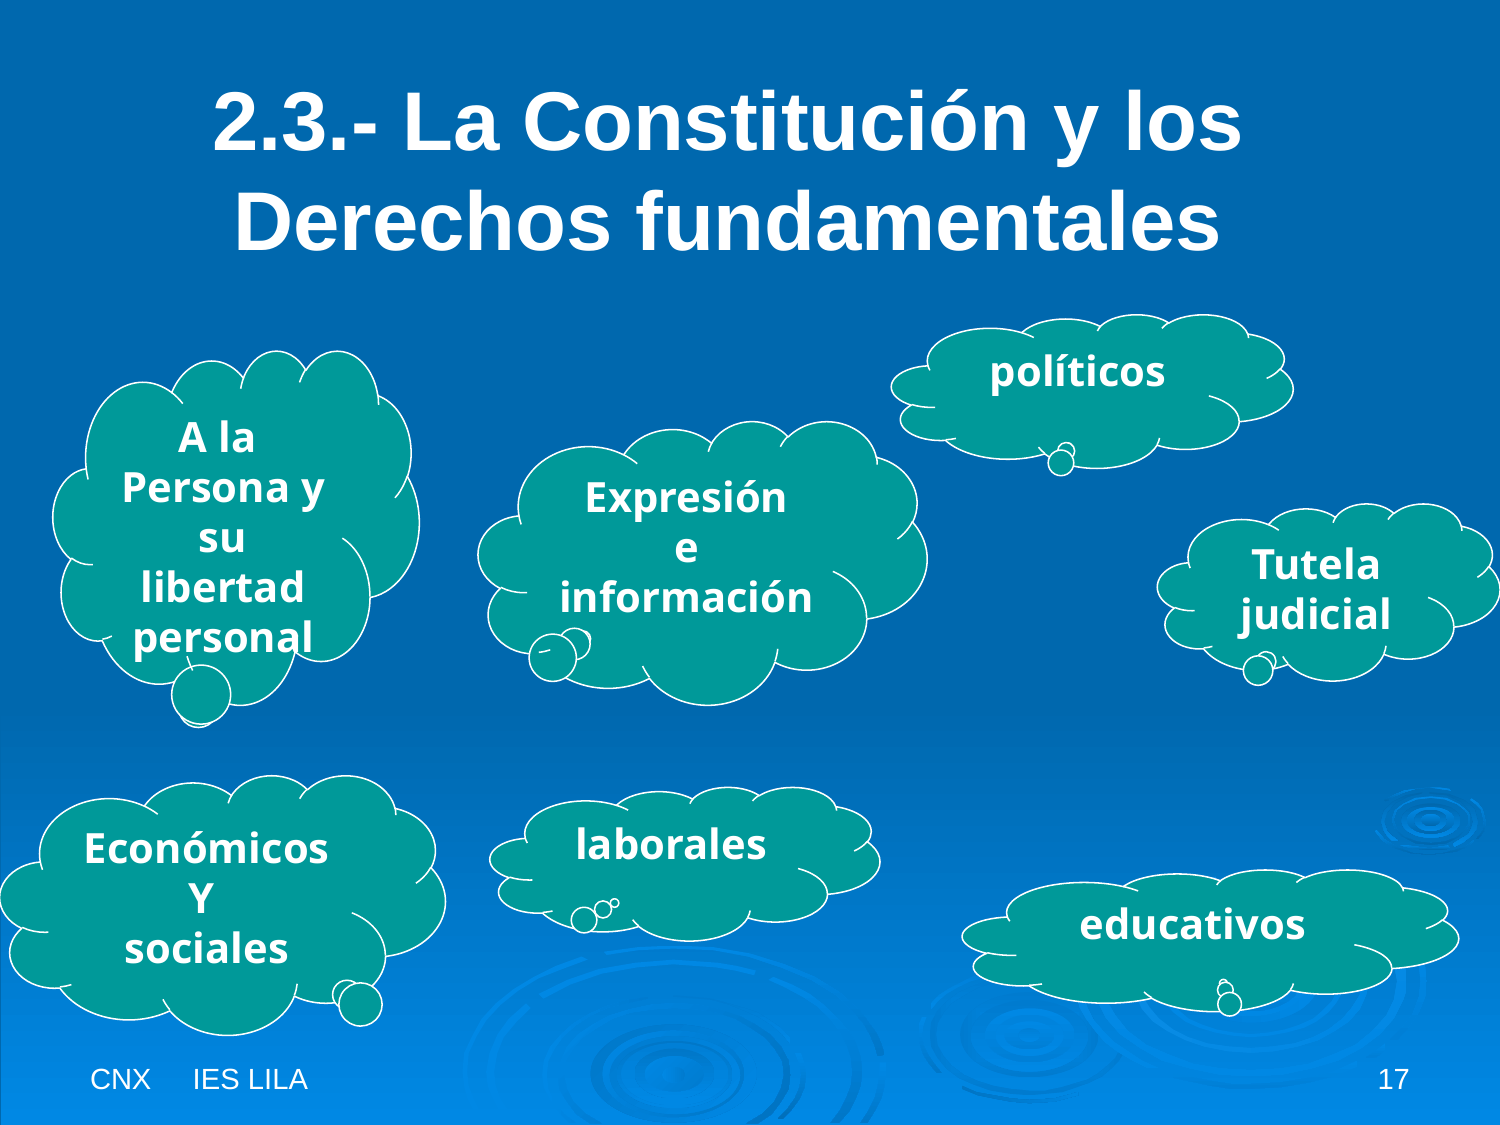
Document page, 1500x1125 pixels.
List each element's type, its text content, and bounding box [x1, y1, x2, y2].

text_box Tutela judicial [1157, 503, 1500, 686]
title 2.3.- La Constitución y los Derechos fundamentales [52, 0, 1404, 335]
slide_number 17 [1074, 1024, 1426, 1103]
text_box Económicos Y sociales [0, 775, 446, 1036]
slide_number CNX IES LILA [74, 1024, 426, 1103]
text_box educativos [962, 870, 1459, 1017]
text_box laborales [489, 787, 881, 942]
text_box políticos [891, 314, 1294, 476]
text_box A la Persona y su libertad personal [52, 351, 420, 728]
list [74, 231, 1426, 1006]
text_box Expresión e información [477, 421, 928, 706]
